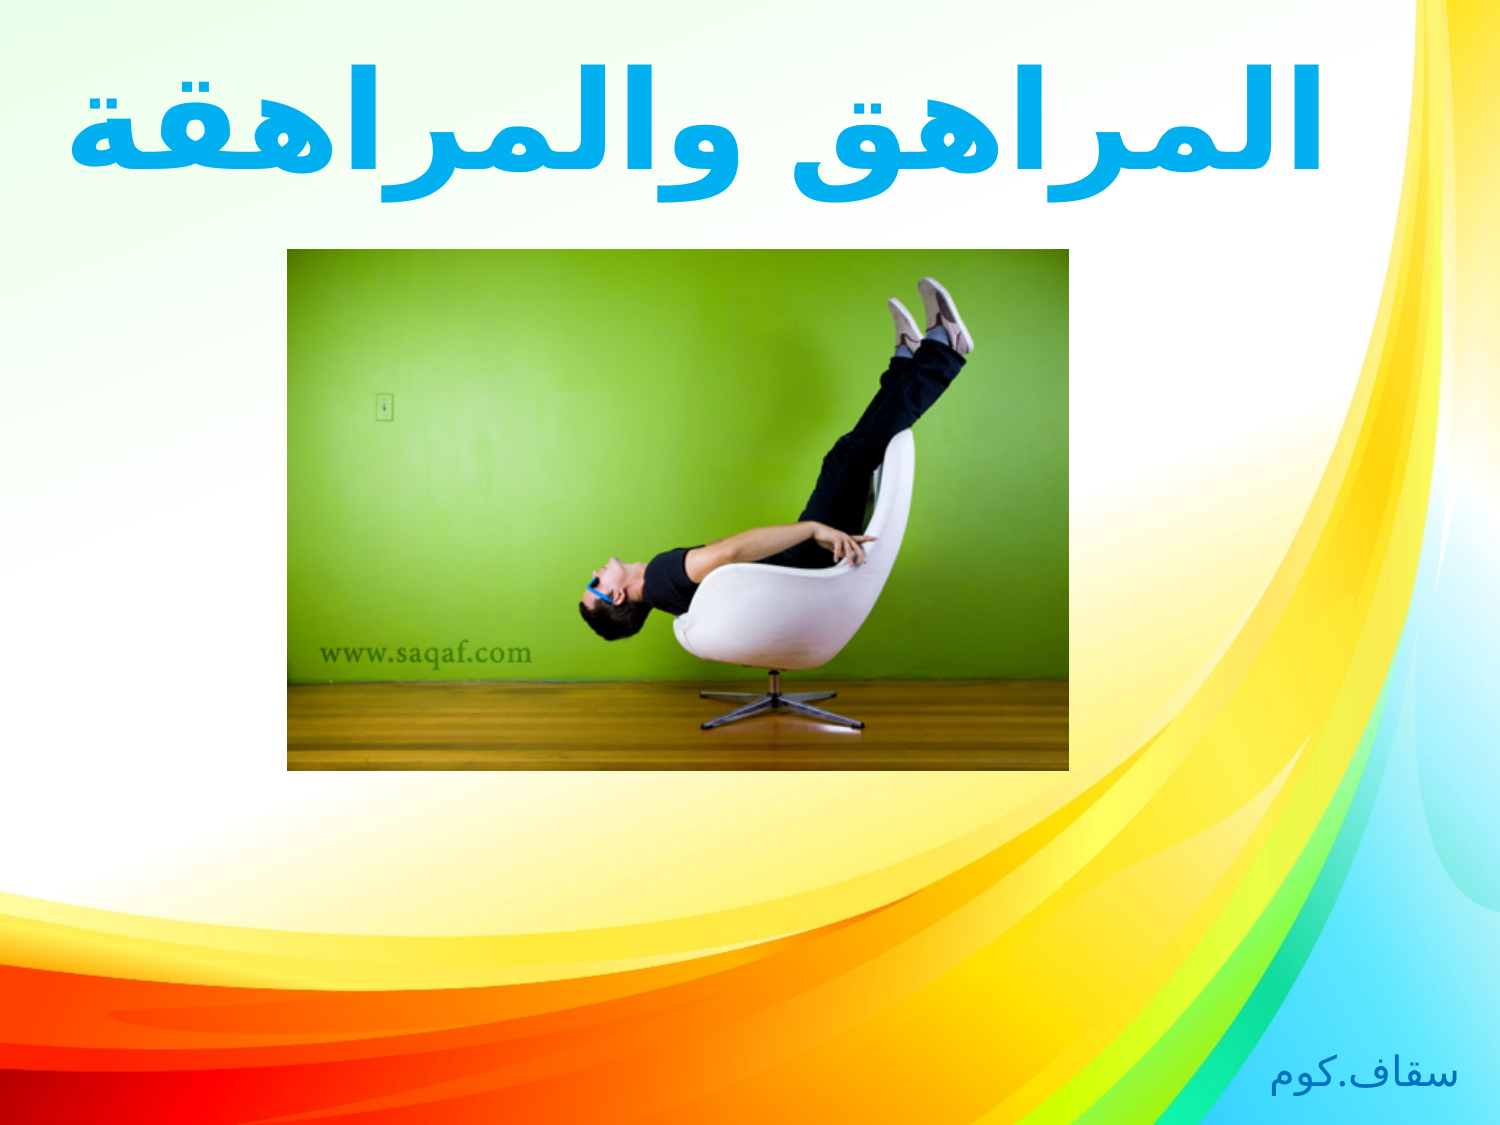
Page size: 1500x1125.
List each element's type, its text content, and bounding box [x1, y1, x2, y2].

text_box المراهق والمراهقة [48, 24, 1347, 205]
picture [0, 0, 1500, 1125]
